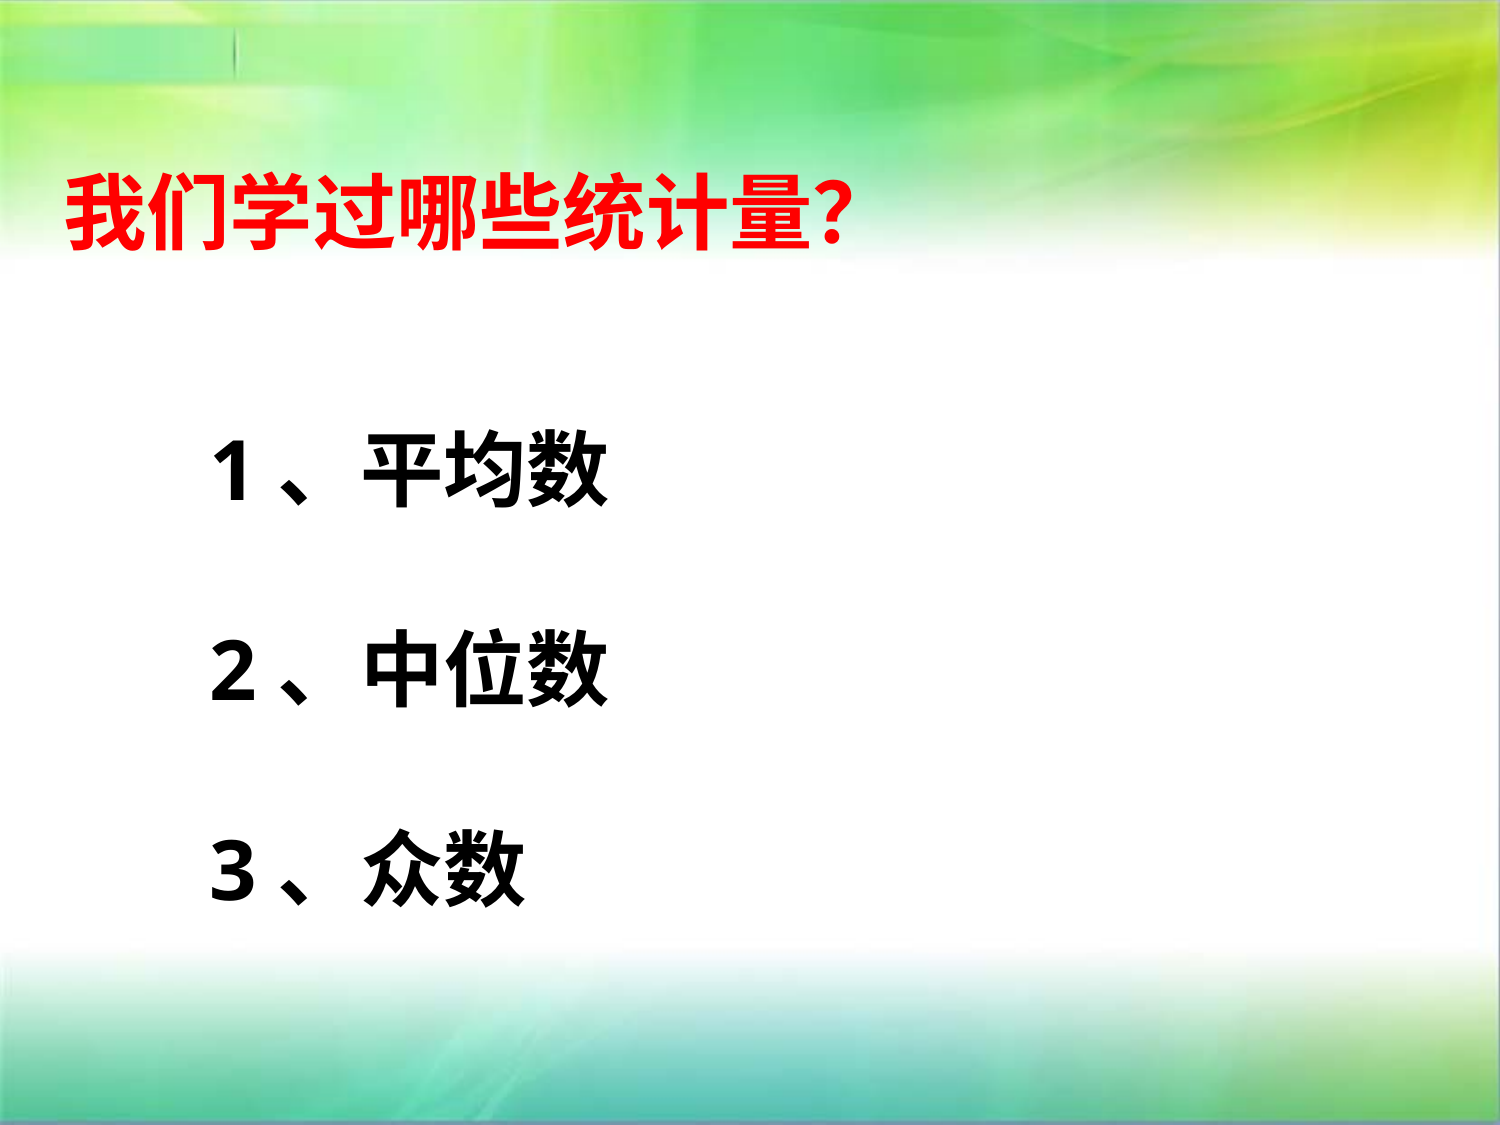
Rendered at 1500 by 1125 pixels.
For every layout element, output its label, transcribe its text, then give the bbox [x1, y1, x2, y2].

text_box 1、平均数 2、中位数 3、众数 [194, 410, 625, 925]
text_box 我们学过哪些统计量？ [48, 152, 912, 268]
picture [0, 0, 1500, 1125]
